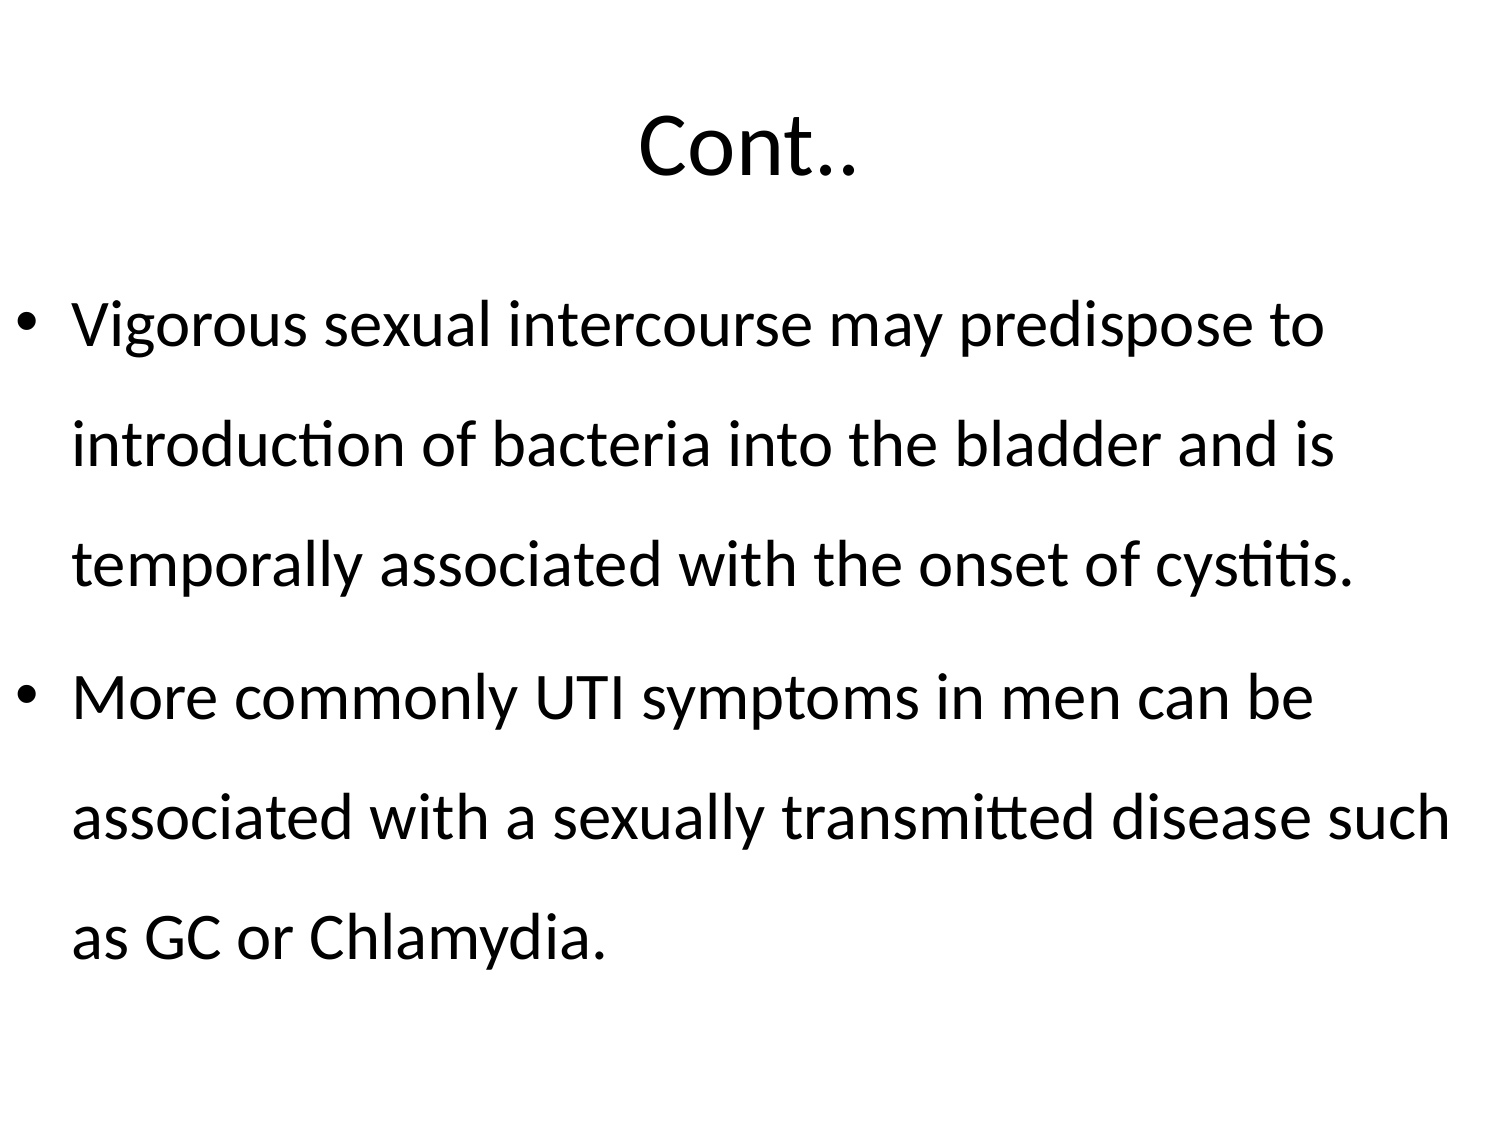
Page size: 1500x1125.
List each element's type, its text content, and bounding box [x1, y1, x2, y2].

title Cont.. [75, 45, 1425, 232]
list Vigorous sexual intercourse may predispose to introduction of bacteria into the bladder and is temporally associated with the onset of cystitis. More commonly UTI symptoms in men can be associated with a sexually transmitted disease such as GC or Chlamydia. [0, 232, 1500, 1005]
